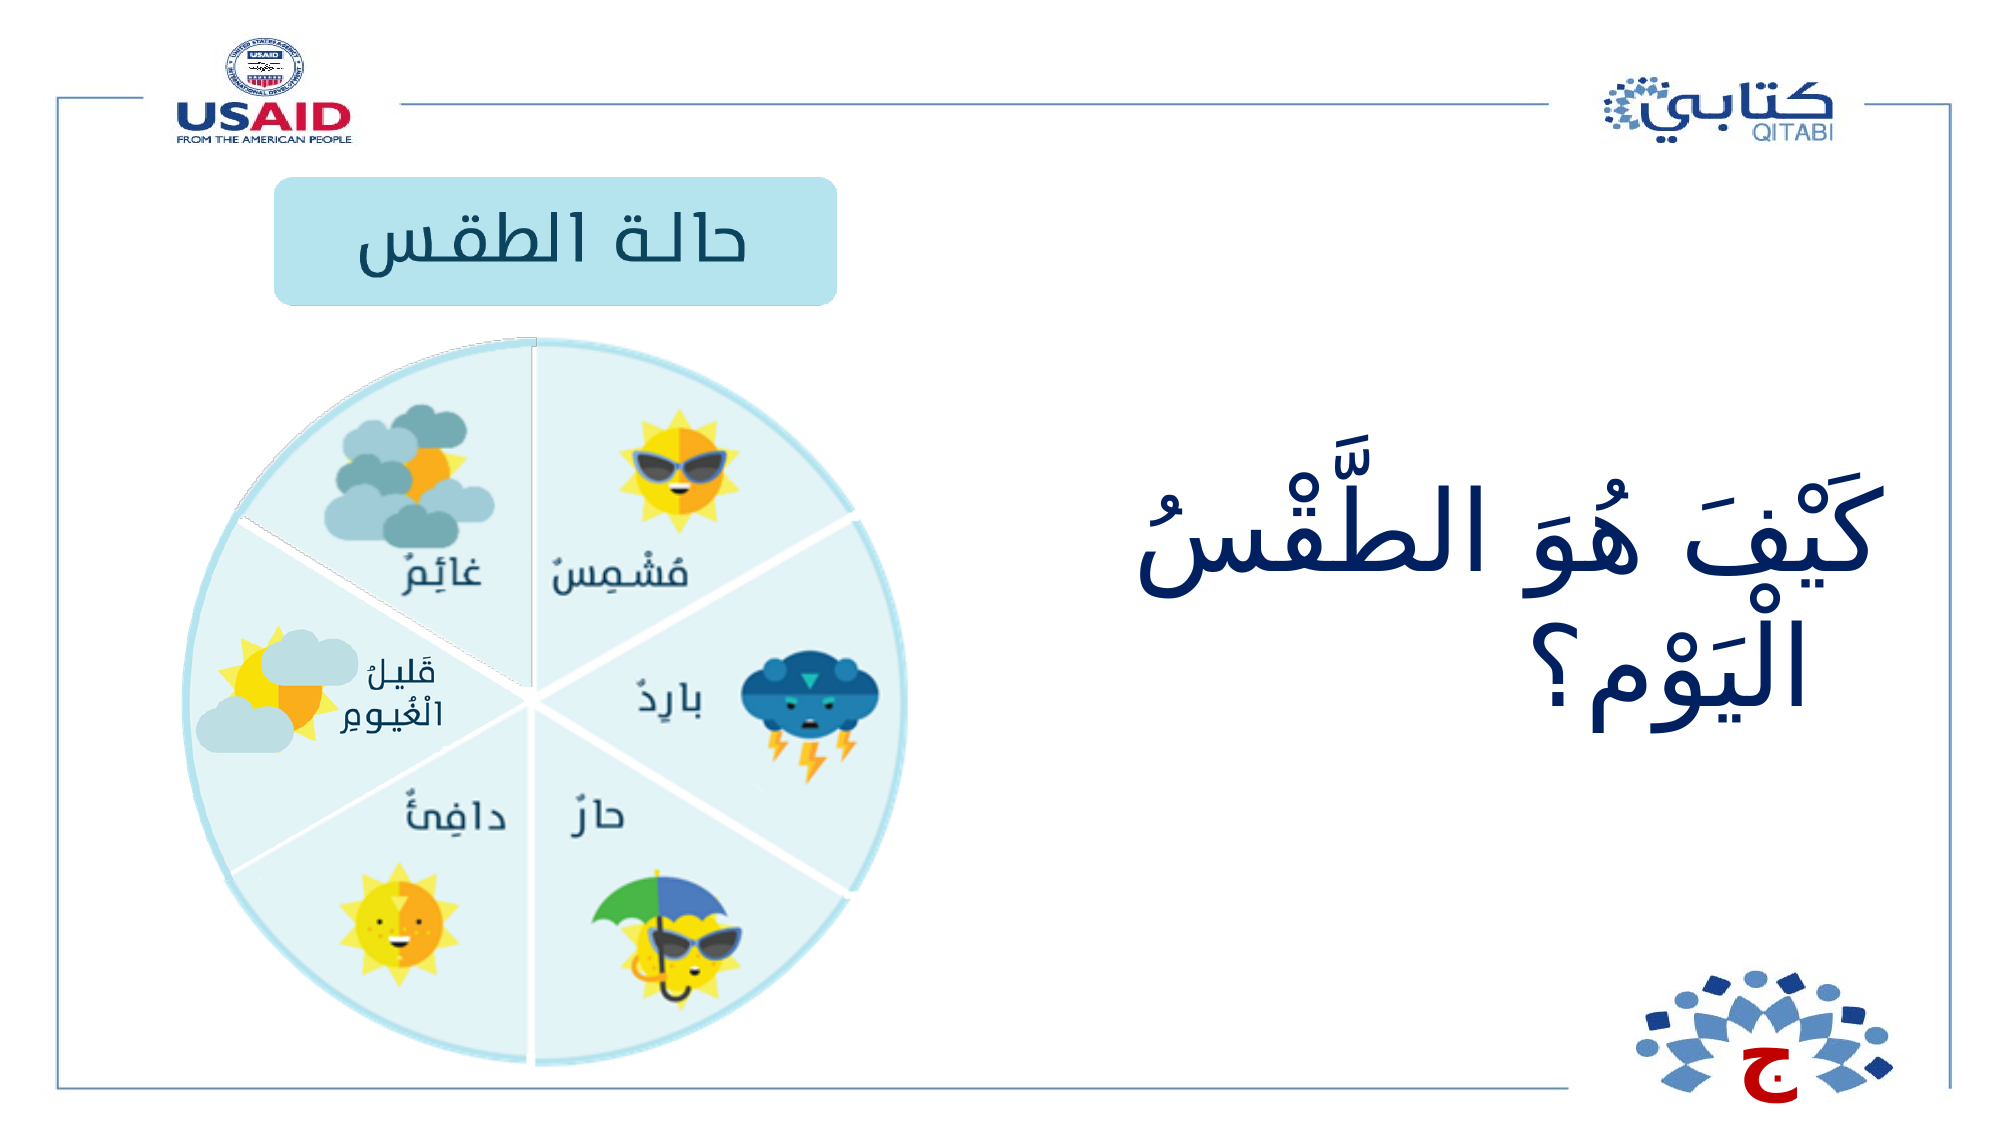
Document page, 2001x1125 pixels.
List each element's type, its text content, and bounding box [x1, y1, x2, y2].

picture [0, 1, 2000, 1124]
list كَيْفَ هُوَ الطَّقْسُ الْيَوْم؟ [974, 451, 1892, 745]
text_box ج [1722, 992, 1813, 1108]
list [146, 176, 929, 319]
